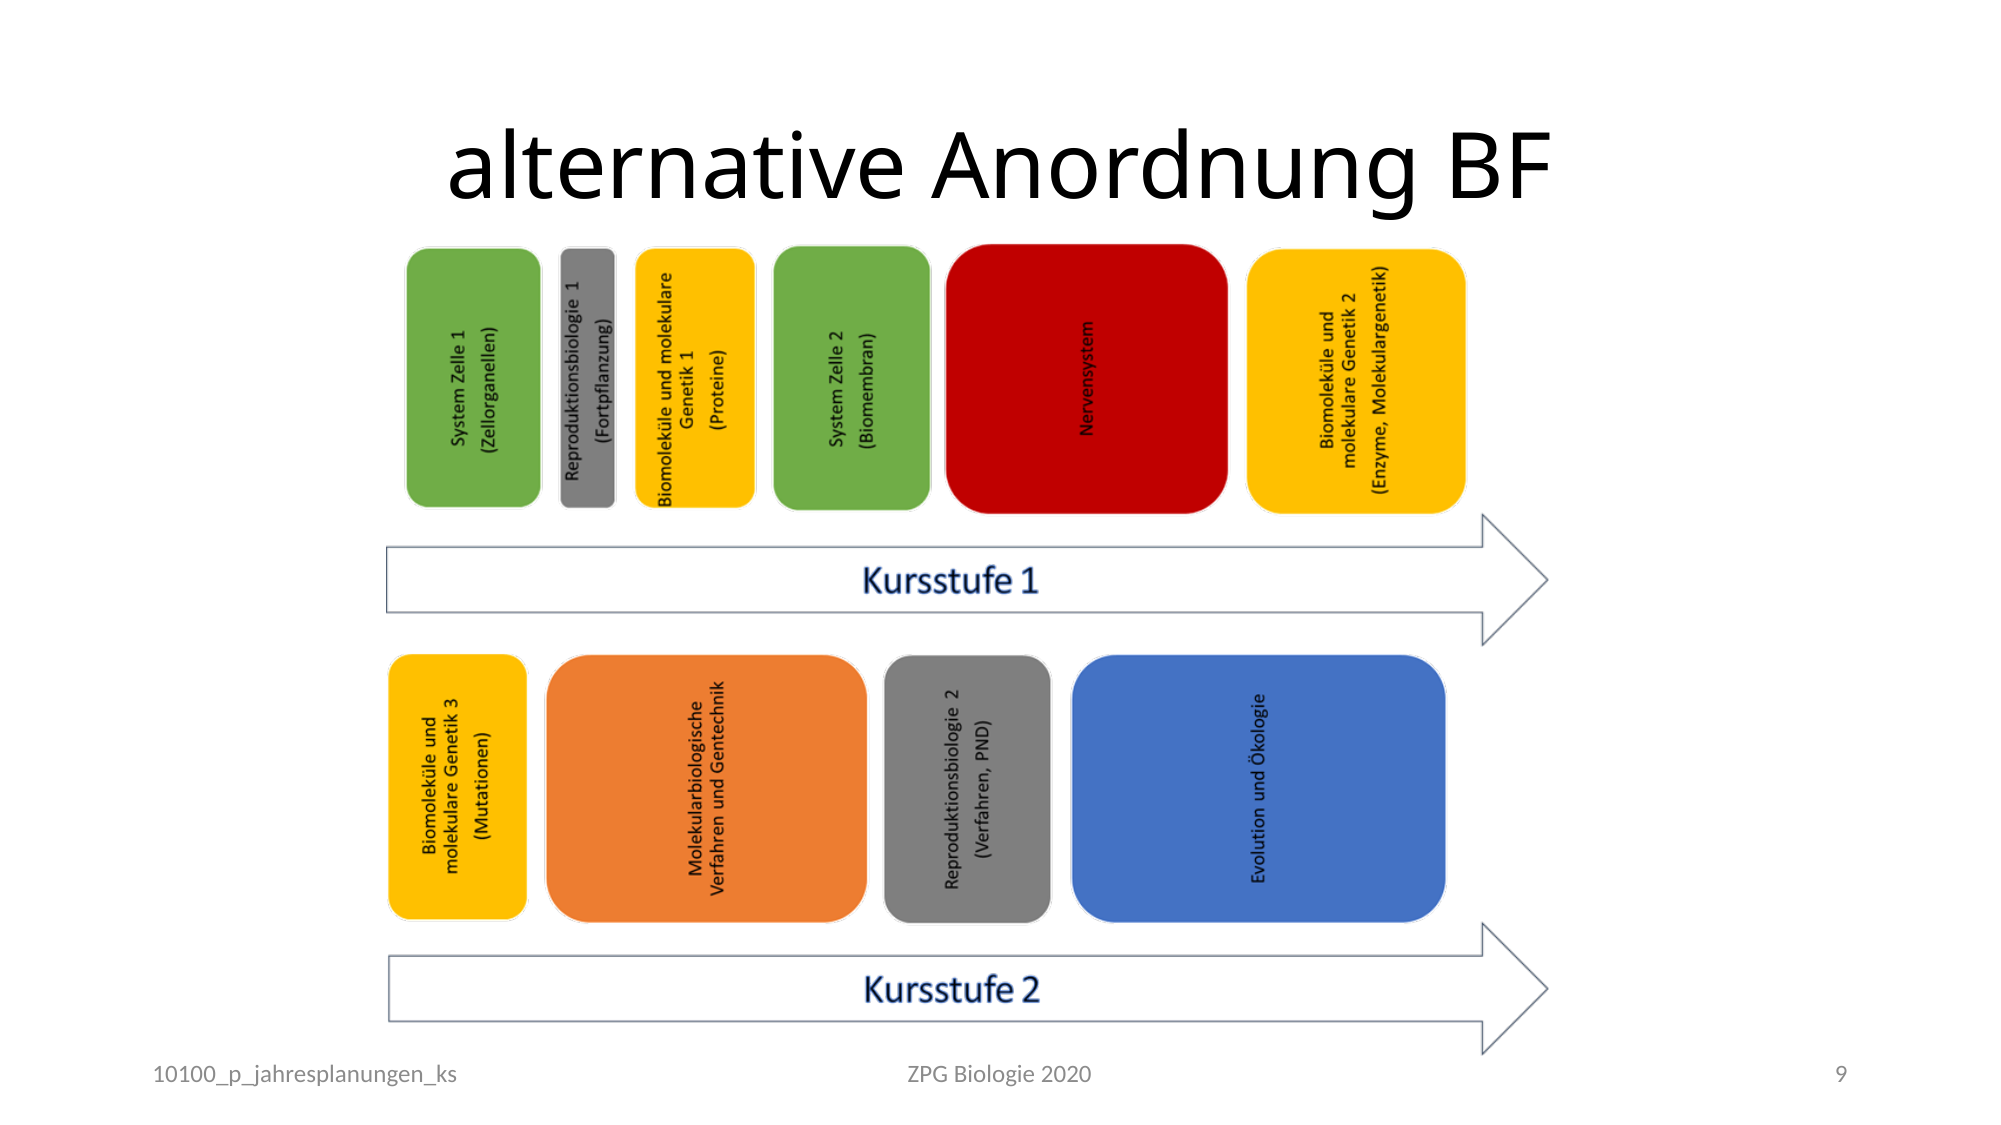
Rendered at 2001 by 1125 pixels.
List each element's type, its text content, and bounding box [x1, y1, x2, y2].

picture [385, 653, 1549, 1056]
slide_number 10100_p_jahresplanungen_ks [137, 1042, 588, 1103]
title alternative Anordnung BF [137, 59, 1863, 278]
slide_number 9 [1412, 1042, 1863, 1103]
picture [385, 243, 1549, 647]
footer ZPG Biologie 2020 [662, 1056, 1338, 1103]
